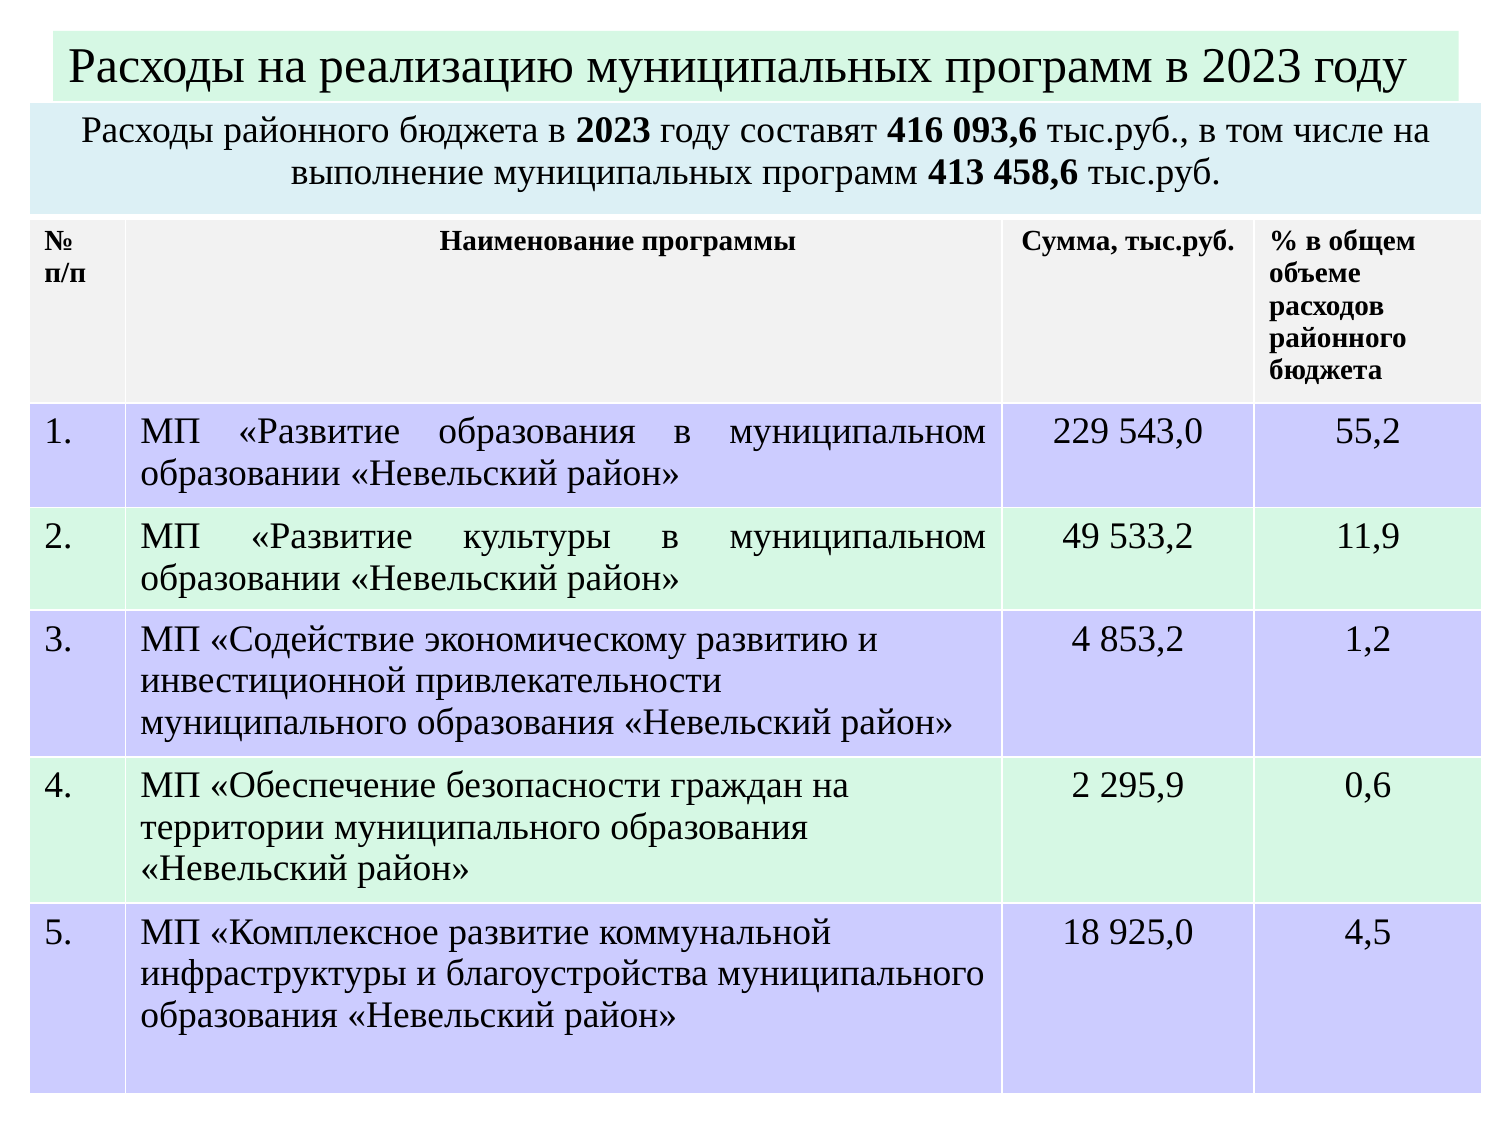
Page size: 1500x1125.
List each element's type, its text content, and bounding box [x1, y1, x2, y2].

table_cell 0,6 [1255, 758, 1481, 902]
table_cell 2. [30, 508, 125, 609]
table_cell 18 925,0 [1003, 904, 1253, 1093]
table_cell МП «Развитие образования в муниципальном образовании «Невельский район» [126, 404, 1001, 507]
table_cell 11,9 [1255, 508, 1481, 609]
table_cell % в общем объеме расходов районного бюджета [1255, 220, 1481, 402]
table_cell 49 533,2 [1003, 508, 1253, 609]
table_cell 1,2 [1255, 611, 1481, 756]
table_cell 5. [30, 904, 125, 1093]
table_cell МП «Комплексное развитие коммунальной инфраструктуры и благоустройства муниципального образования «Невельский район» [126, 904, 1001, 1093]
table_cell МП «Развитие культуры в муниципальном образовании «Невельский район» [126, 508, 1001, 609]
table_cell 4. [30, 758, 125, 902]
table_cell 229 543,0 [1003, 404, 1253, 507]
table_cell 1. [30, 404, 125, 507]
table_cell 2 295,9 [1003, 758, 1253, 902]
table_cell МП «Содействие экономическому развитию и инвестиционной привлекательности муниципального образования «Невельский район» [126, 611, 1001, 756]
table_cell № п/п [30, 220, 125, 402]
table_cell 4,5 [1255, 904, 1481, 1093]
table_cell Сумма, тыс.руб. [1003, 220, 1253, 402]
table_cell МП «Обеспечение безопасности граждан на территории муниципального образования «Невельский район» [126, 758, 1001, 902]
table_cell 55,2 [1255, 404, 1481, 507]
table_cell 4 853,2 [1003, 611, 1253, 756]
title Расходы на реализацию муниципальных программ в 2023 году [53, 30, 1459, 101]
table_cell Наименование программы [126, 220, 1001, 402]
table_header Расходы районного бюджета в 2023 году составят 416 093,6 тыс.руб., в том числе на выполнение муниципальных программ 413 458,6 тыс.руб. [30, 103, 1481, 214]
table_cell 3. [30, 611, 125, 756]
